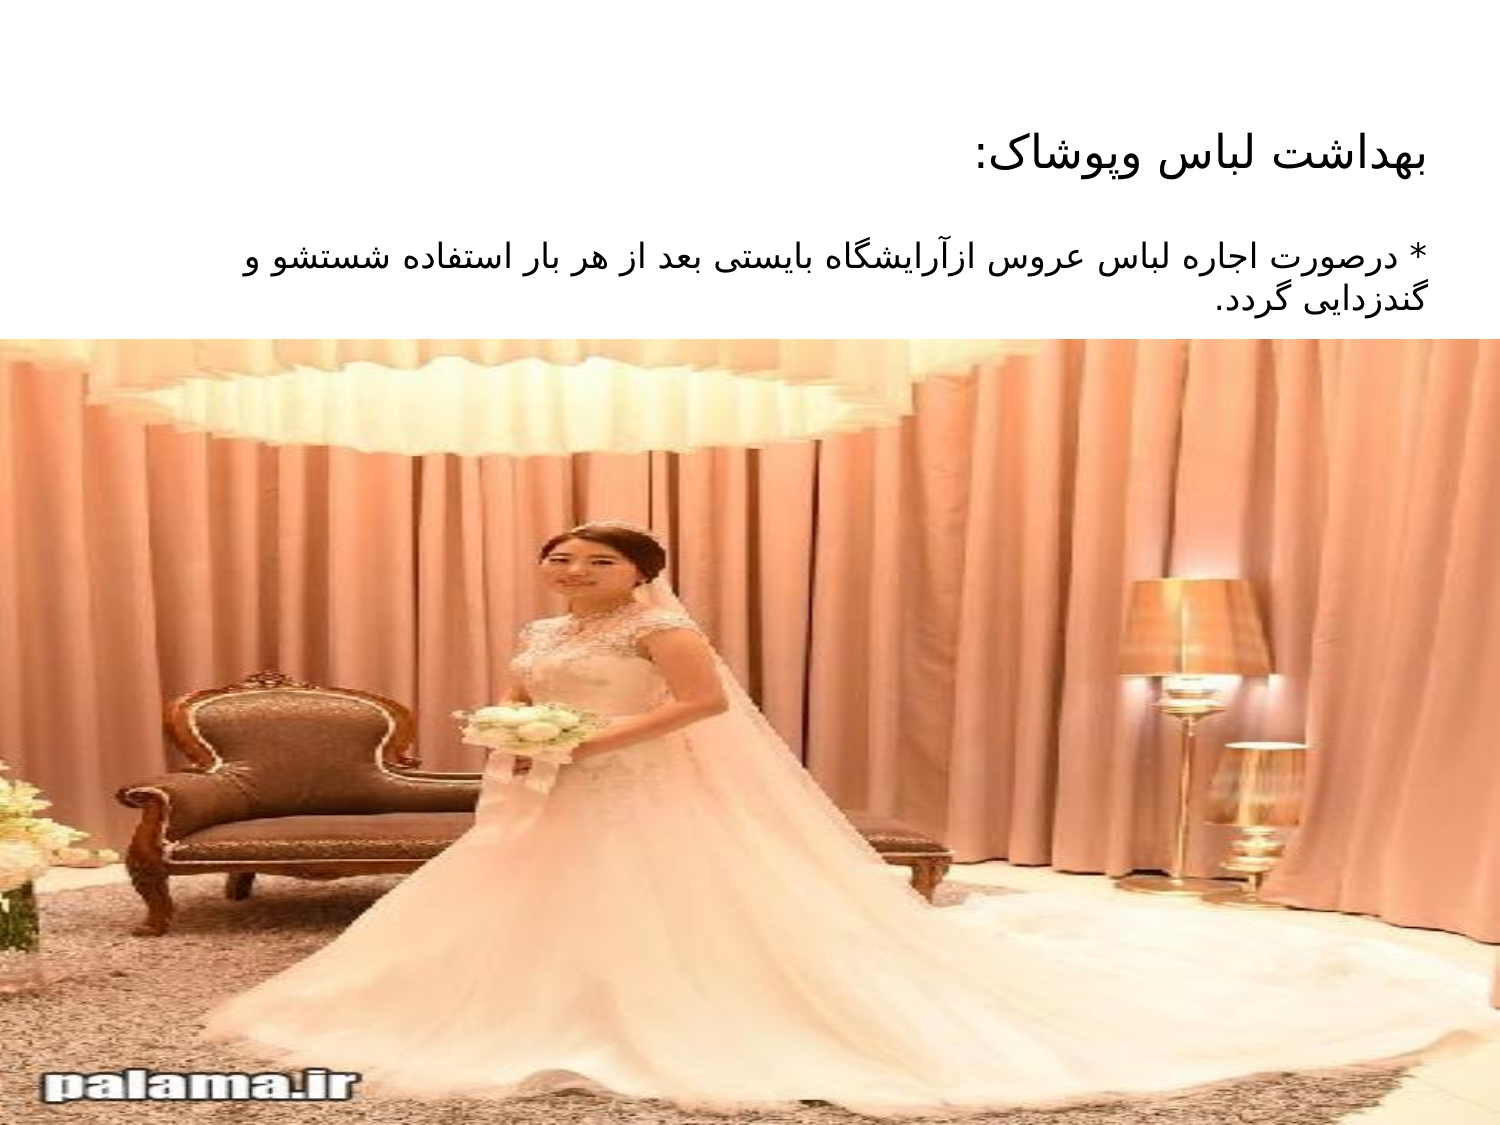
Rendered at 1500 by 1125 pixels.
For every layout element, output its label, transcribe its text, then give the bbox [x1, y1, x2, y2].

picture [0, 339, 1500, 1125]
title بهداشت لباس وپوشاک: * درصورت اجاره لباس عروس ازآرایشگاه بایستی بعد از هر بار استفاده شستشو و گندزدایی گردد. [93, 58, 1444, 338]
